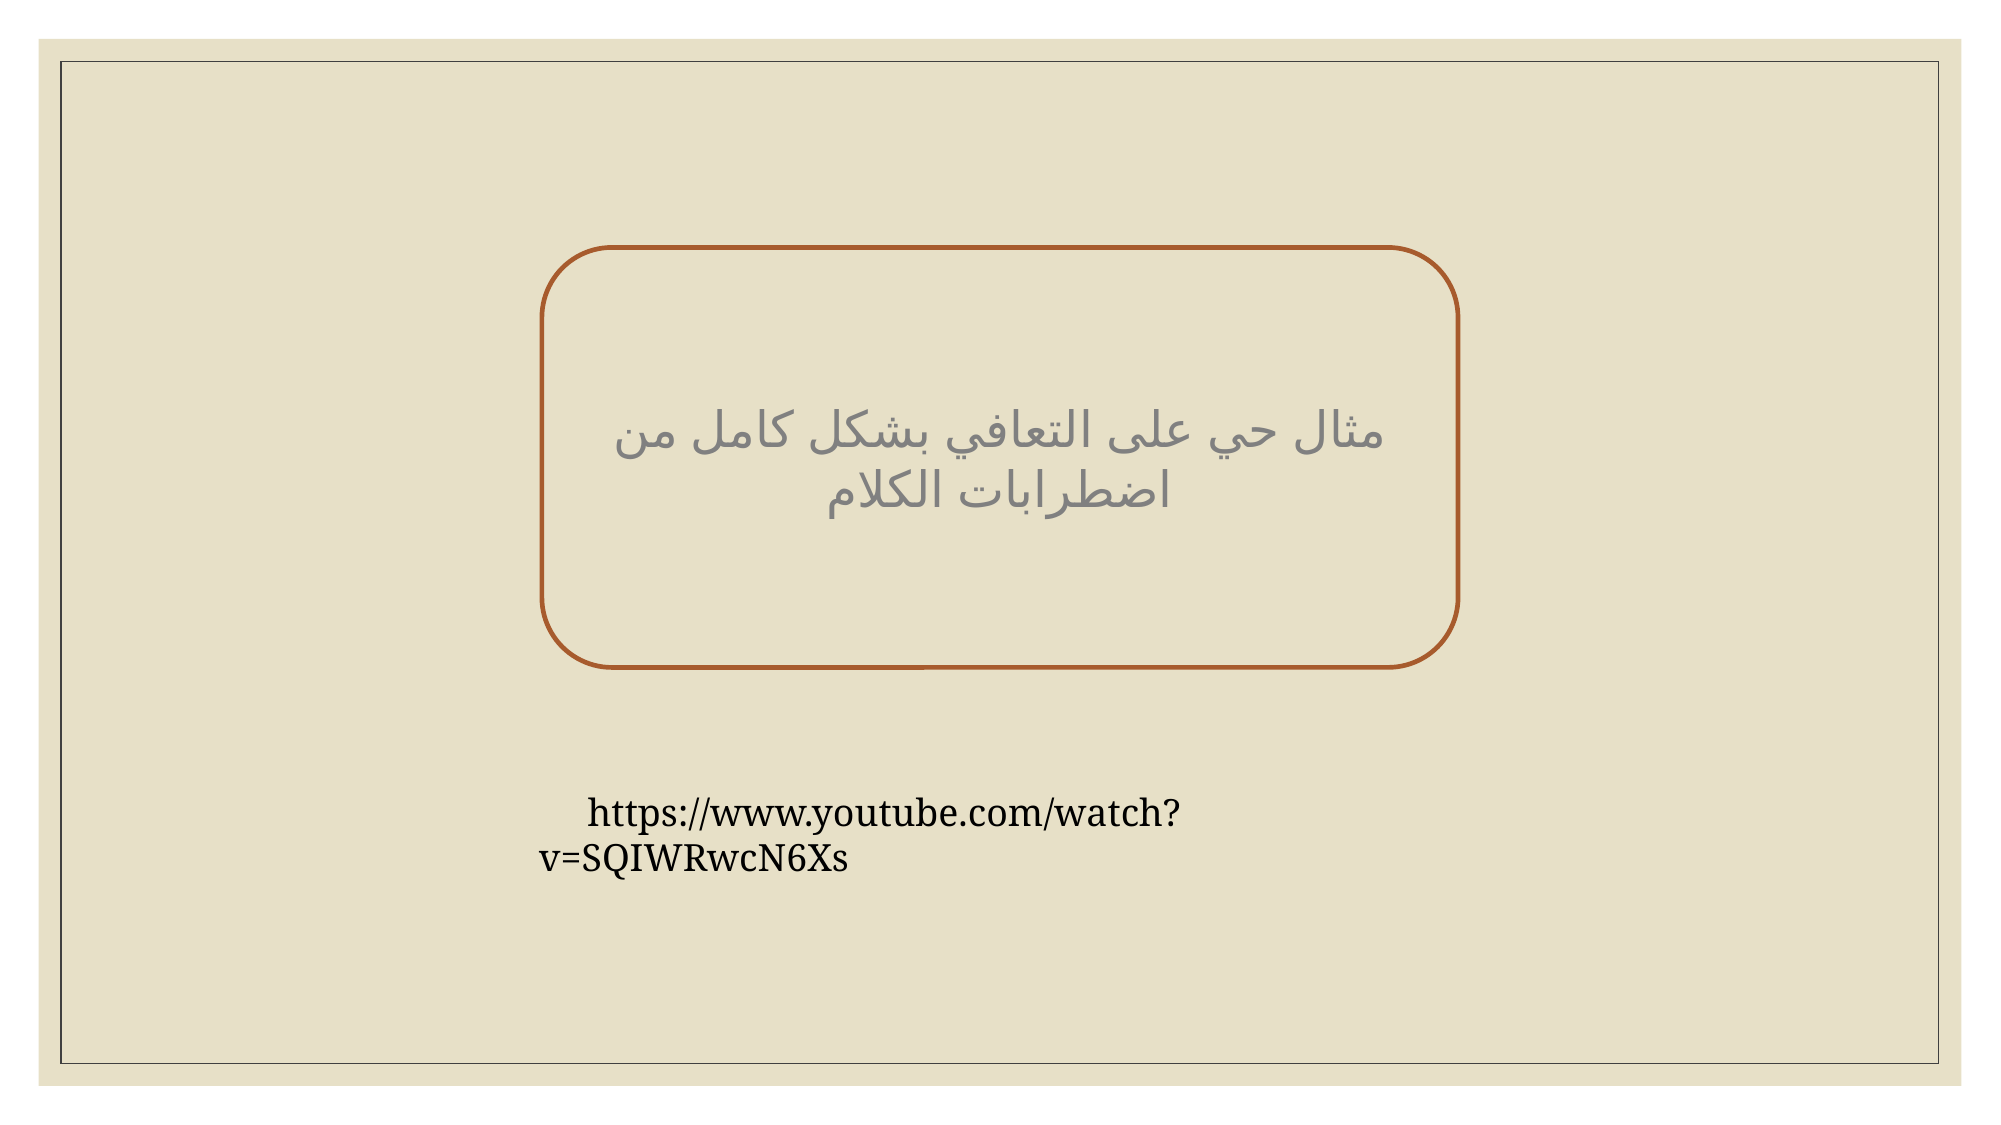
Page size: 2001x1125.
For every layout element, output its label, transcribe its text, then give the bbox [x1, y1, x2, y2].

text_box مثال حي على التعافي بشكل كامل من اضطرابات الكلام [540, 246, 1460, 669]
list https://www.youtube.com/watch?v=SQIWRwcN6Xs [523, 781, 1459, 1009]
